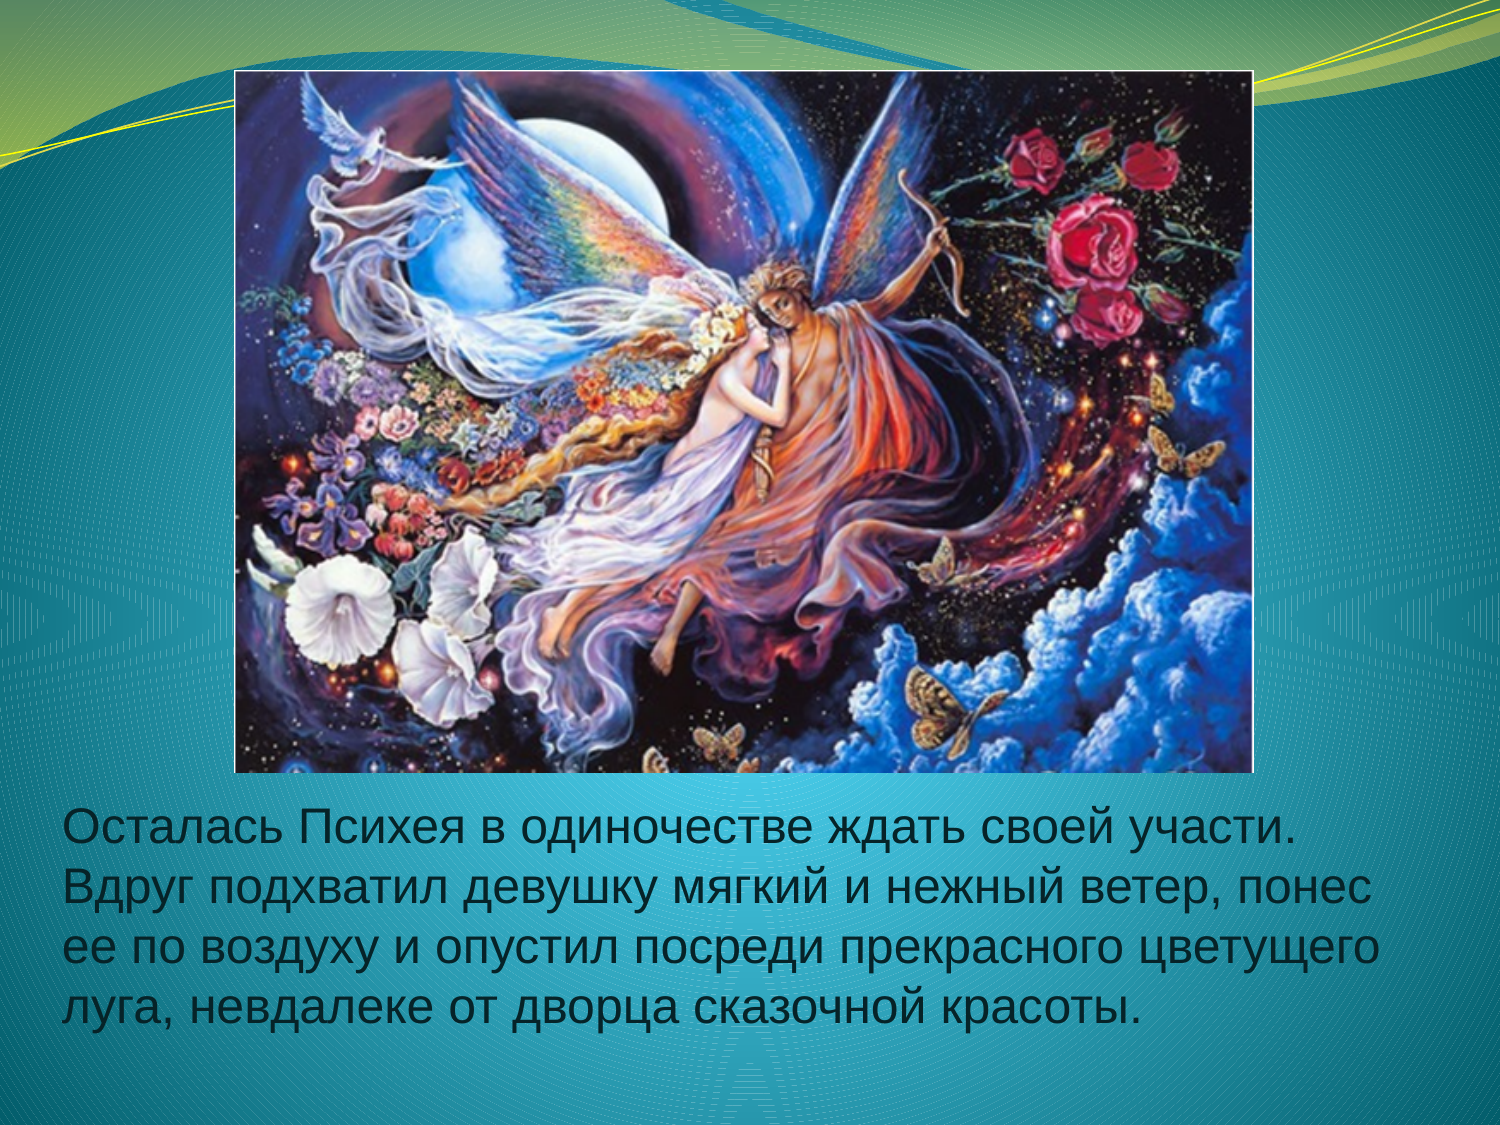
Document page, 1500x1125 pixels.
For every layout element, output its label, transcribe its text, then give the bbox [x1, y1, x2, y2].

picture [234, 70, 1255, 774]
text_box Осталась Психея в одиночестве ждать своей участи. Вдруг подхватил девушку мягкий и нежный ветер, понес ее по воздуху и опустил посреди прекрасного цветущего луга, невдалеке от дворца сказочной красоты. [46, 786, 1418, 1042]
